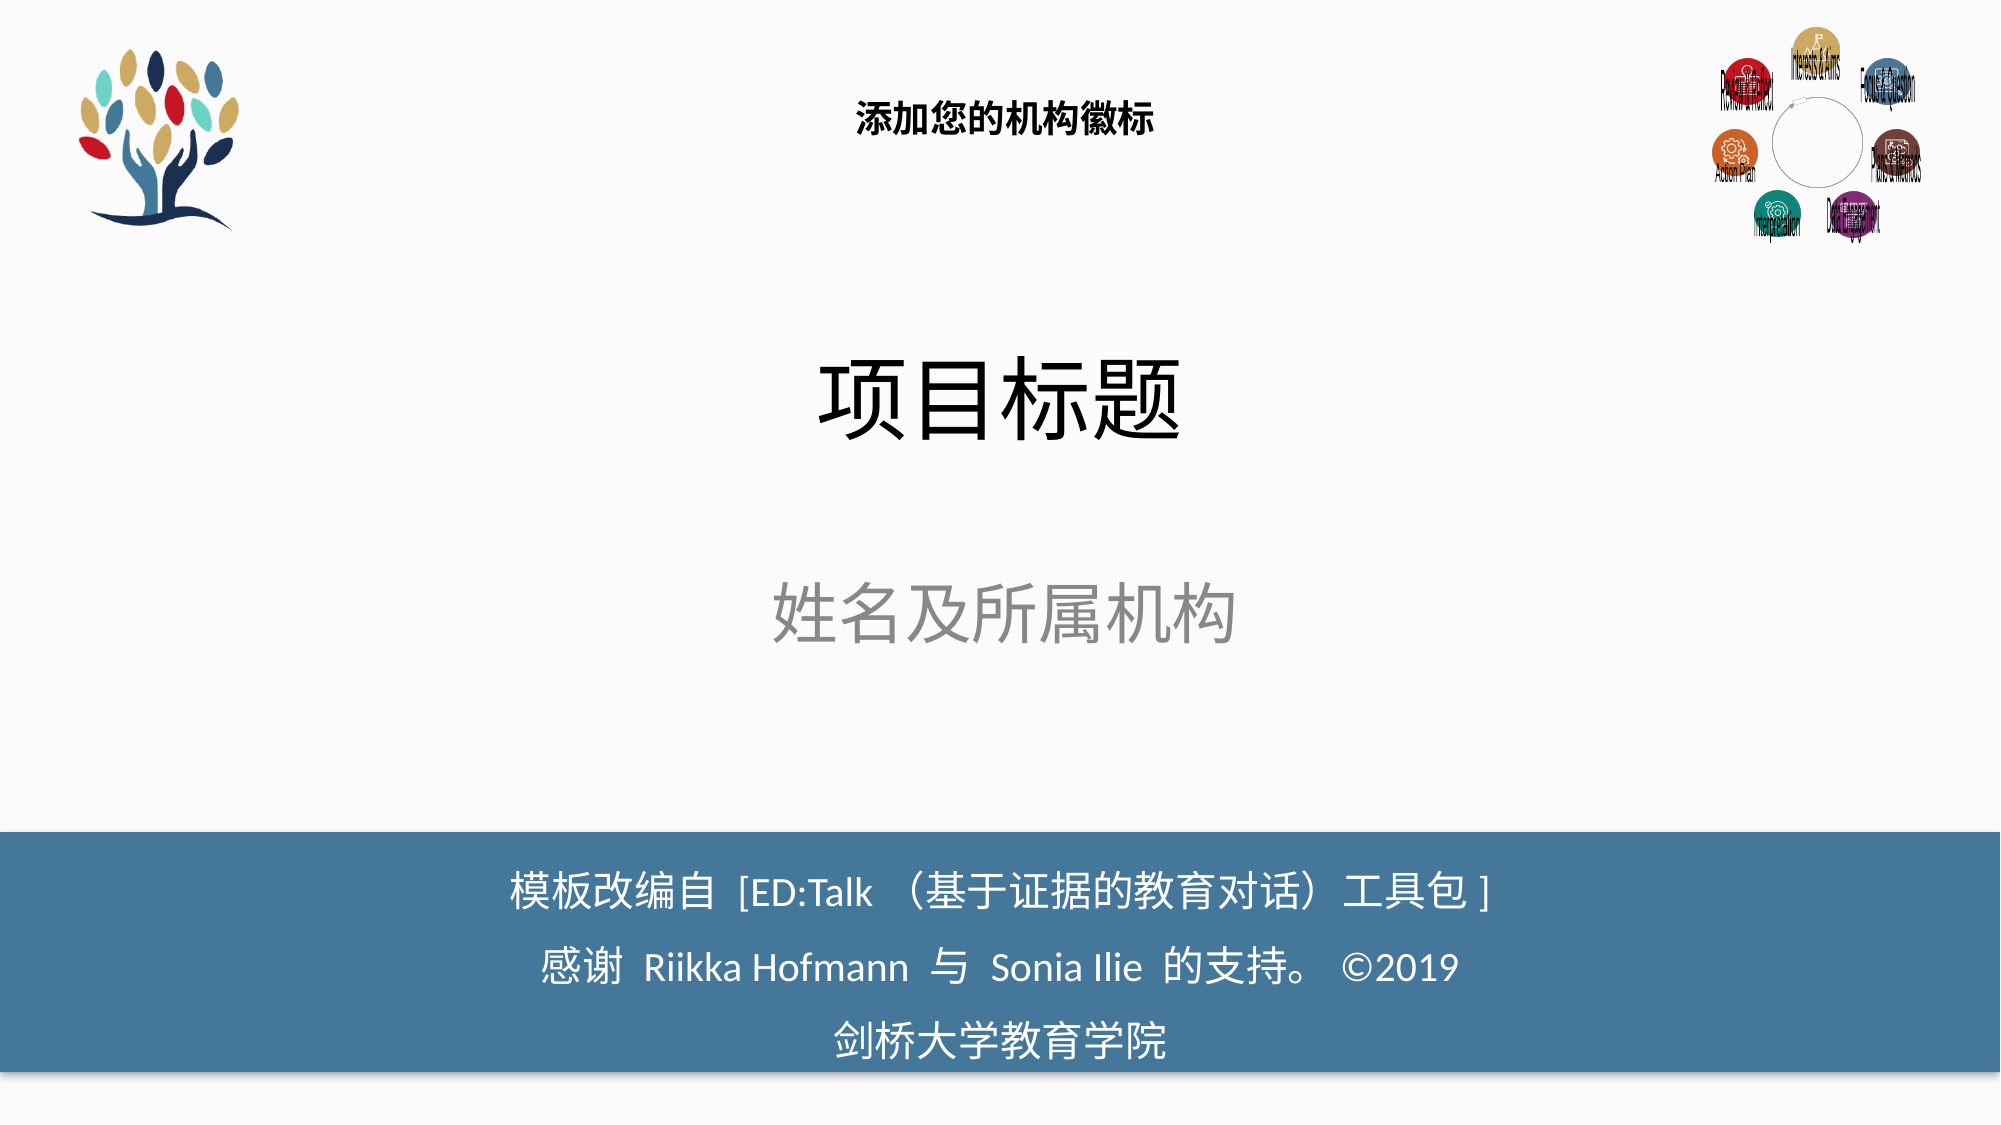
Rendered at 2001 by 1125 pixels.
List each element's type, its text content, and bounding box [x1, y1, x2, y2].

text_box 添加您的机构徽标 [763, 86, 1248, 147]
picture [67, 49, 250, 231]
subtitle 姓名及所属机构 [305, 563, 1706, 737]
title 项目标题 [150, 276, 1850, 518]
text_box 模板改编自 [ED:Talk（基于证据的教育对话）工具包] 感谢 Riikka Hofmann 与 Sonia Ilie 的支持。©2019 剑桥大学教育学院 [0, 832, 2000, 1073]
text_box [1711, 27, 1922, 244]
